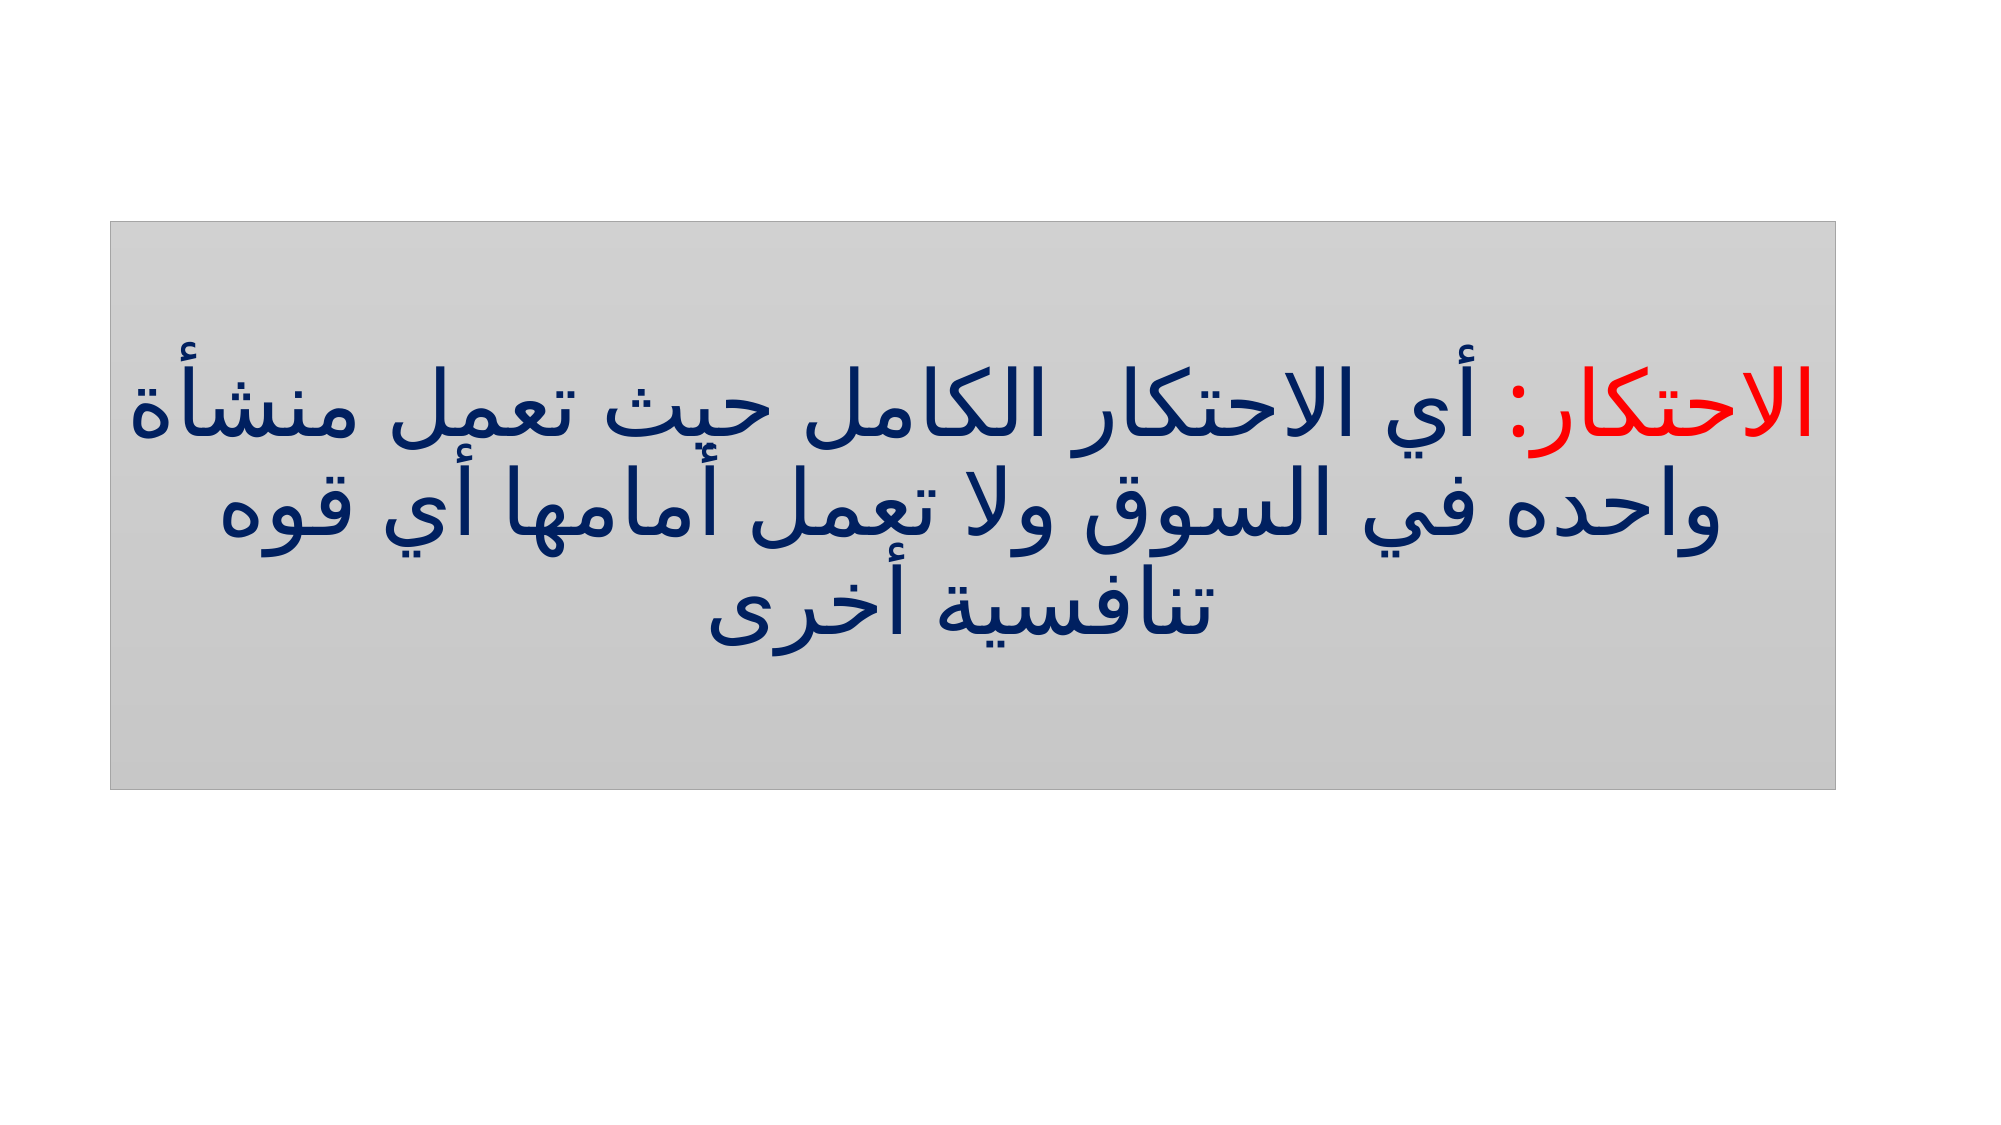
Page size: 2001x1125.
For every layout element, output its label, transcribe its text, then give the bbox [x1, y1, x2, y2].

title الاحتكار: أي الاحتكار الكامل حيث تعمل منشأة واحده في السوق ولا تعمل أمامها أي قوه تنافسية أخرى [110, 221, 1836, 790]
